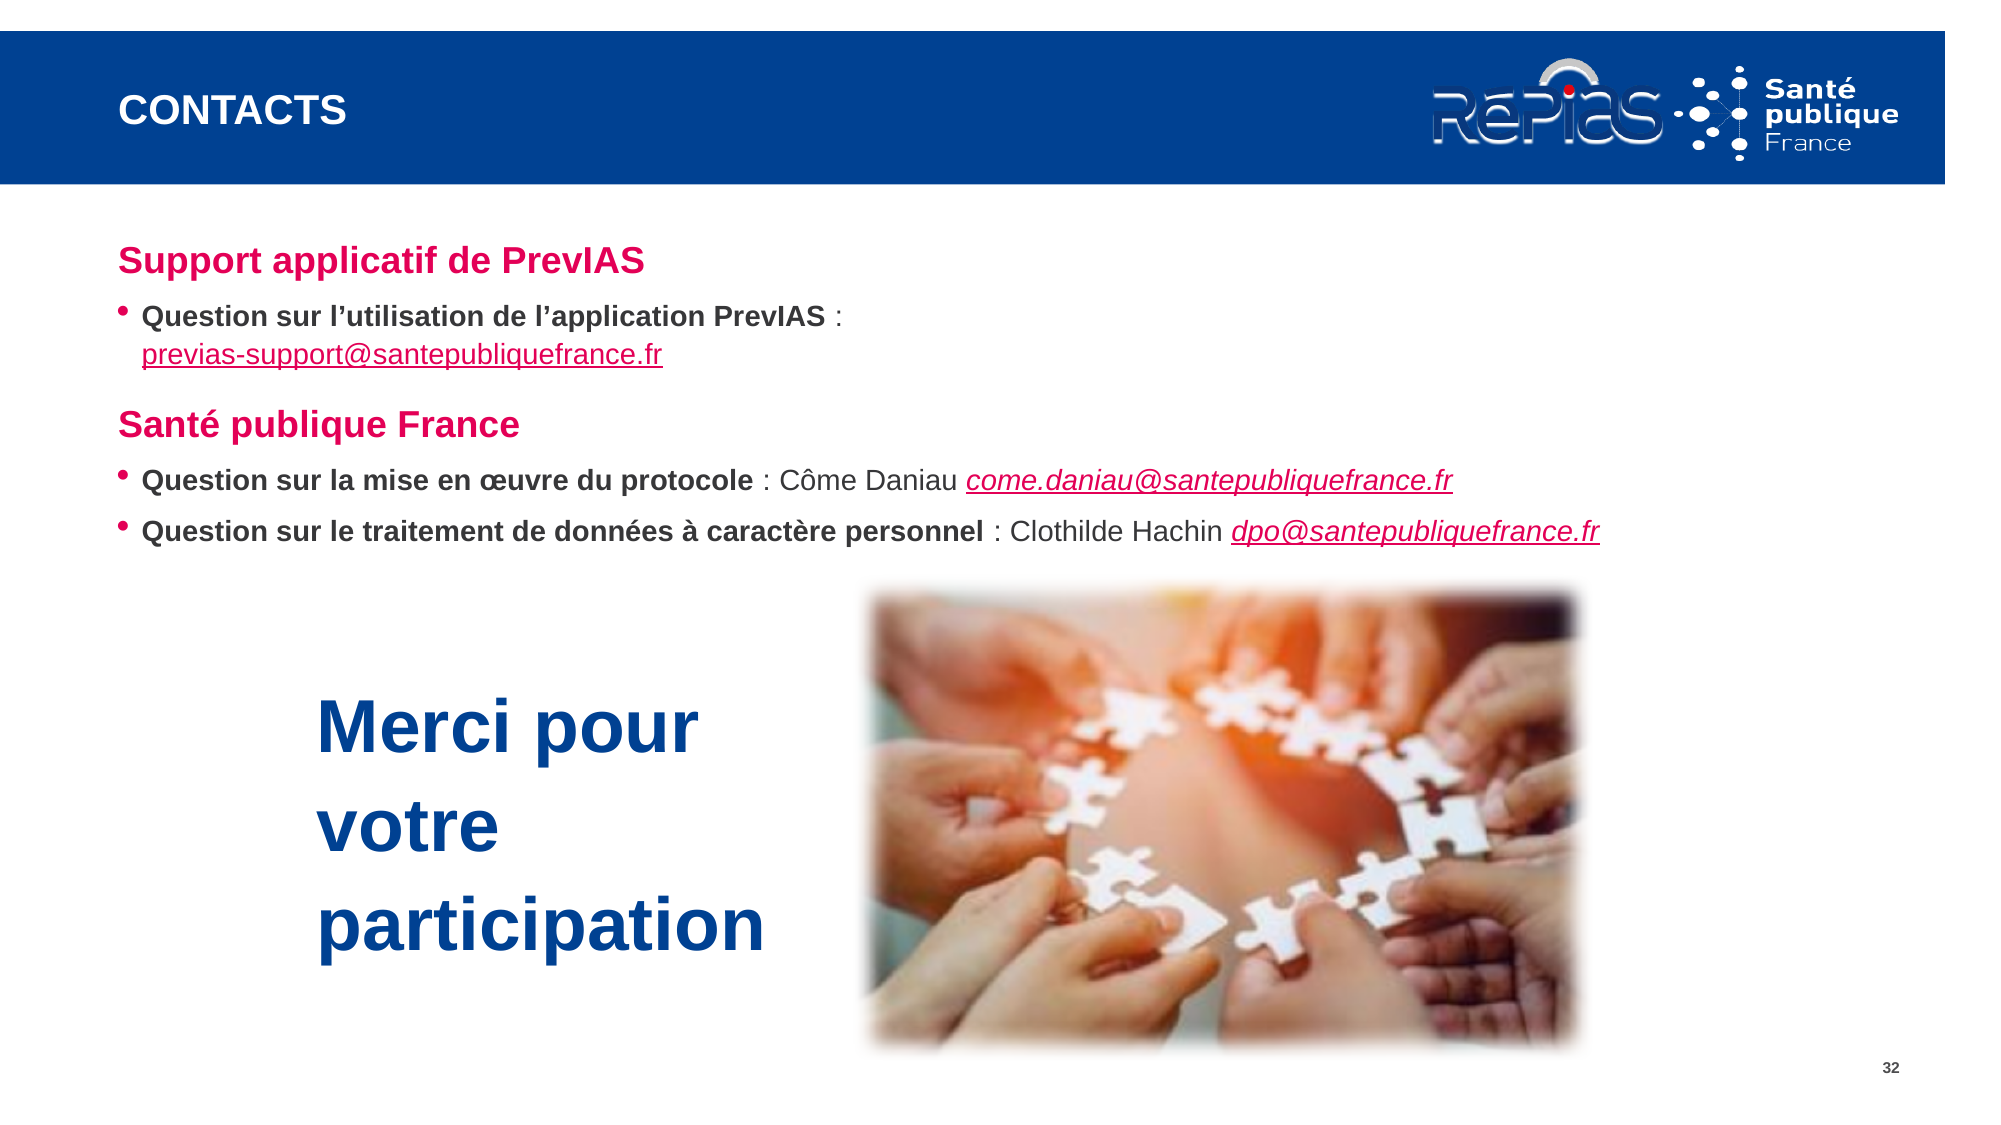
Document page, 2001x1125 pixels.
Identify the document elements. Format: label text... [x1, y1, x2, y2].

title Contacts [112, 30, 1223, 185]
list Support applicatif de PrevIAS Question sur l’utilisation de l’application PrevIAS : previas-support@santepubliquefrance.fr Santé publique France Question sur la mise en œuvre du protocole : Côme Daniau come.daniau@santepubliquefrance.fr Question sur le traitement de données à caractère personnel : Clothilde Hachin dpo@santepubliquefrance.fr [112, 231, 1686, 1024]
picture [1432, 58, 1662, 140]
picture [1674, 66, 1898, 161]
picture [852, 574, 1593, 1061]
text_box Merci pour votre participation [310, 668, 831, 965]
